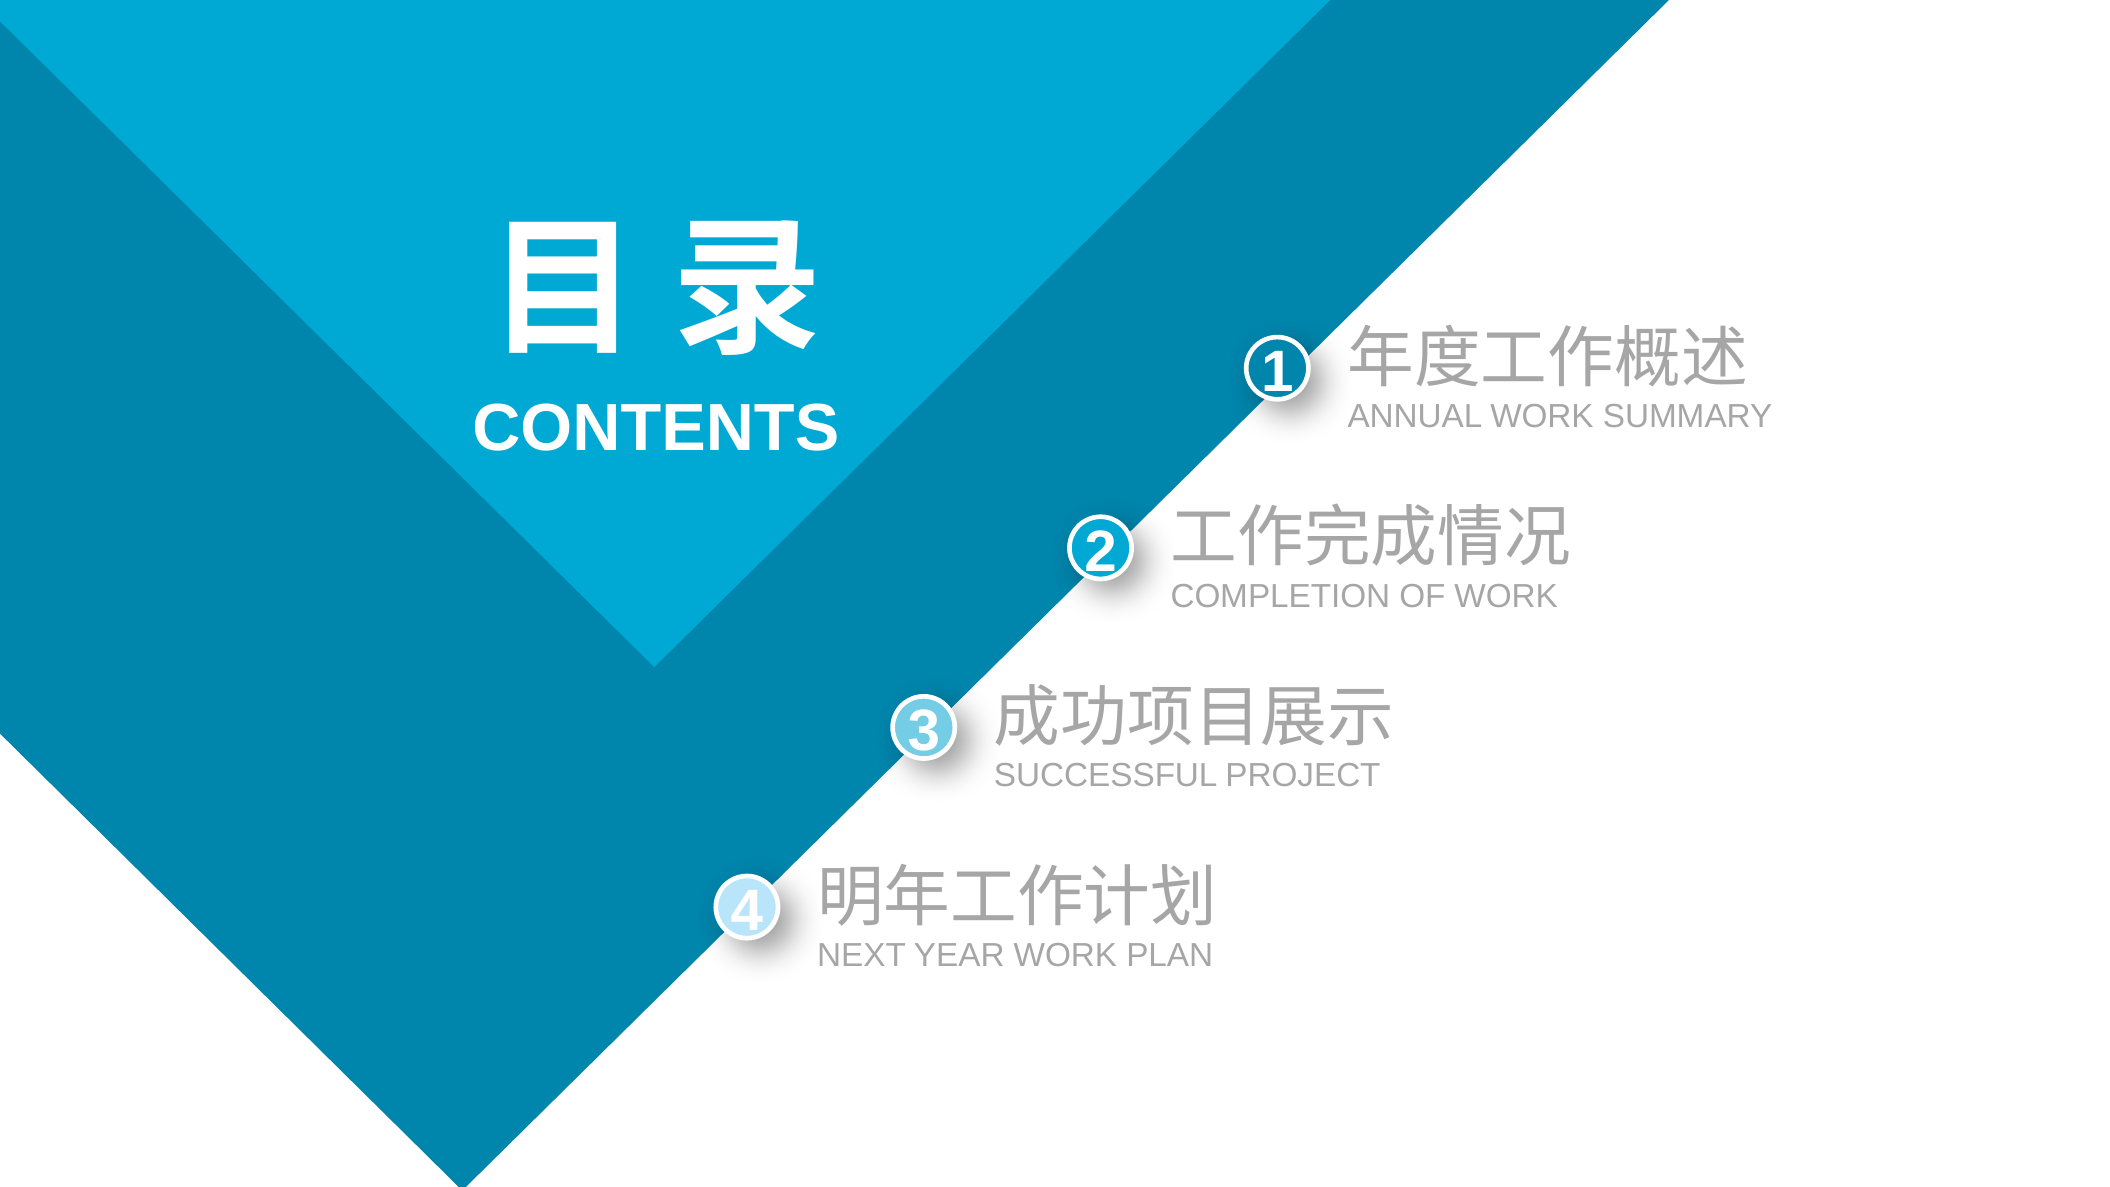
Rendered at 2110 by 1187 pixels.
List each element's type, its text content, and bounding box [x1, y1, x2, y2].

text_box [0, 0, 1331, 668]
text_box CONTENTS [464, 383, 848, 464]
text_box [0, 0, 1669, 1187]
text_box 目 录 [440, 191, 872, 372]
text_box 1 [1245, 336, 1310, 401]
text_box 3 [891, 695, 956, 760]
text_box 4 [714, 874, 780, 940]
text_box 2 [1068, 515, 1133, 581]
